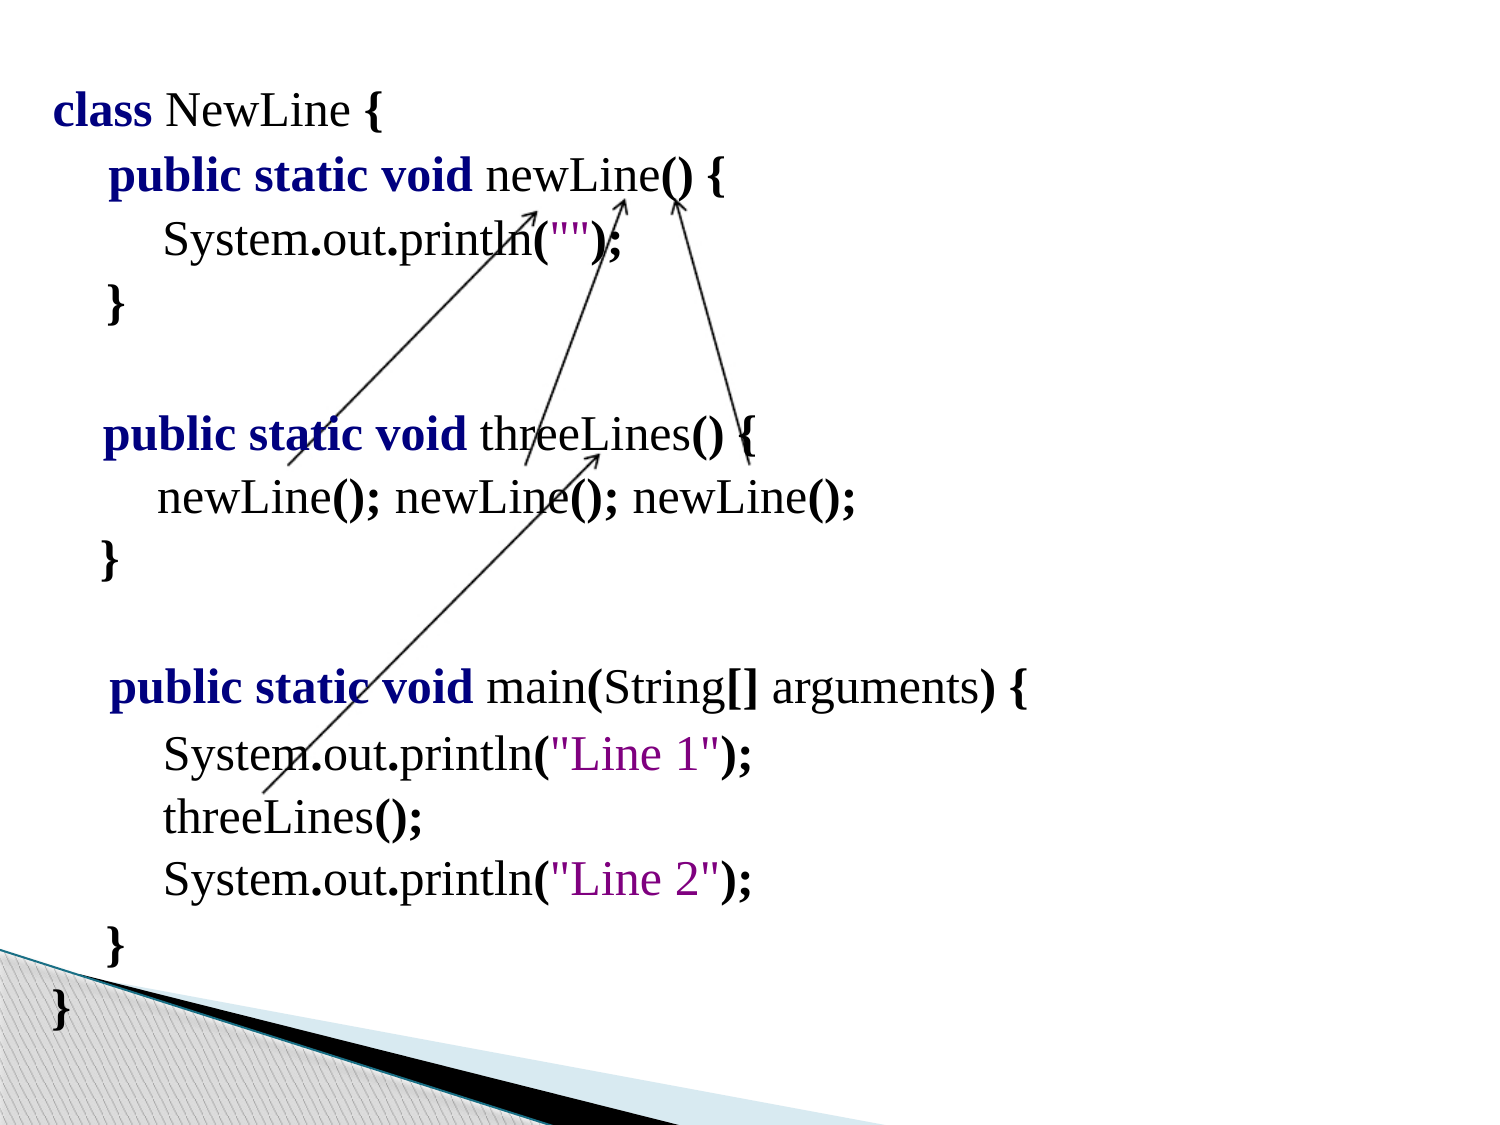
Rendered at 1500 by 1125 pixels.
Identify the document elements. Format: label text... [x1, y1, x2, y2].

text_box public static void threeLines() { newLine(); newLine(); newLine(); [637, 415, 871, 531]
text_box System.out.println("Line 2"); [162, 860, 755, 912]
text_box } } [51, 926, 126, 1042]
picture [259, 196, 631, 797]
text_box } [106, 284, 126, 337]
text_box System.out.println("Line 1"); threeLines(); [162, 735, 755, 851]
text_box System.out.println(""); [162, 220, 253, 273]
text_box } [99, 540, 133, 592]
text_box public static void main(String[] arguments) { [637, 669, 1029, 721]
text_box public static void main(String[] arguments) { [109, 669, 253, 721]
text_box public static void threeLines() { newLine(); newLine(); newLine(); [102, 415, 253, 531]
text_box public static void newLine() { [108, 156, 727, 208]
picture [668, 196, 754, 468]
text_box class NewLine { [52, 91, 384, 144]
